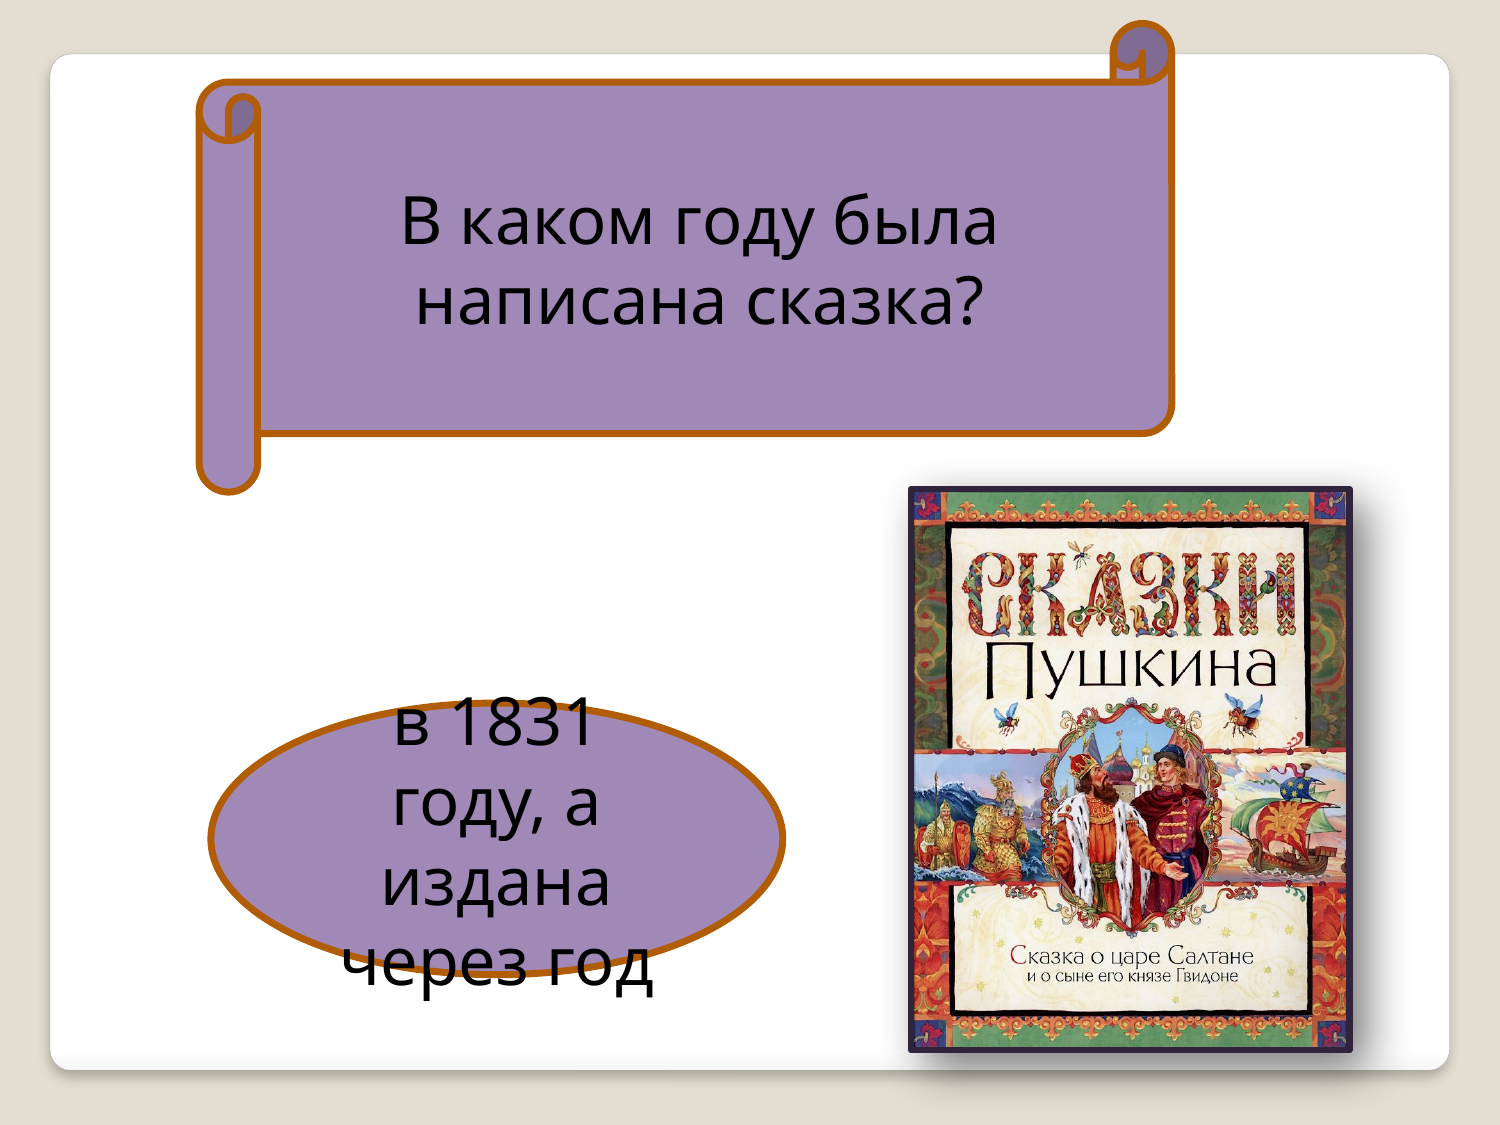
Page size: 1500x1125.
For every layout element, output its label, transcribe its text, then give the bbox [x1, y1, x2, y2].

text_box В каком году была написана сказка? [195, 19, 1176, 496]
text_box в 1831 году, а издана через год [207, 699, 787, 979]
picture [913, 491, 1347, 1048]
